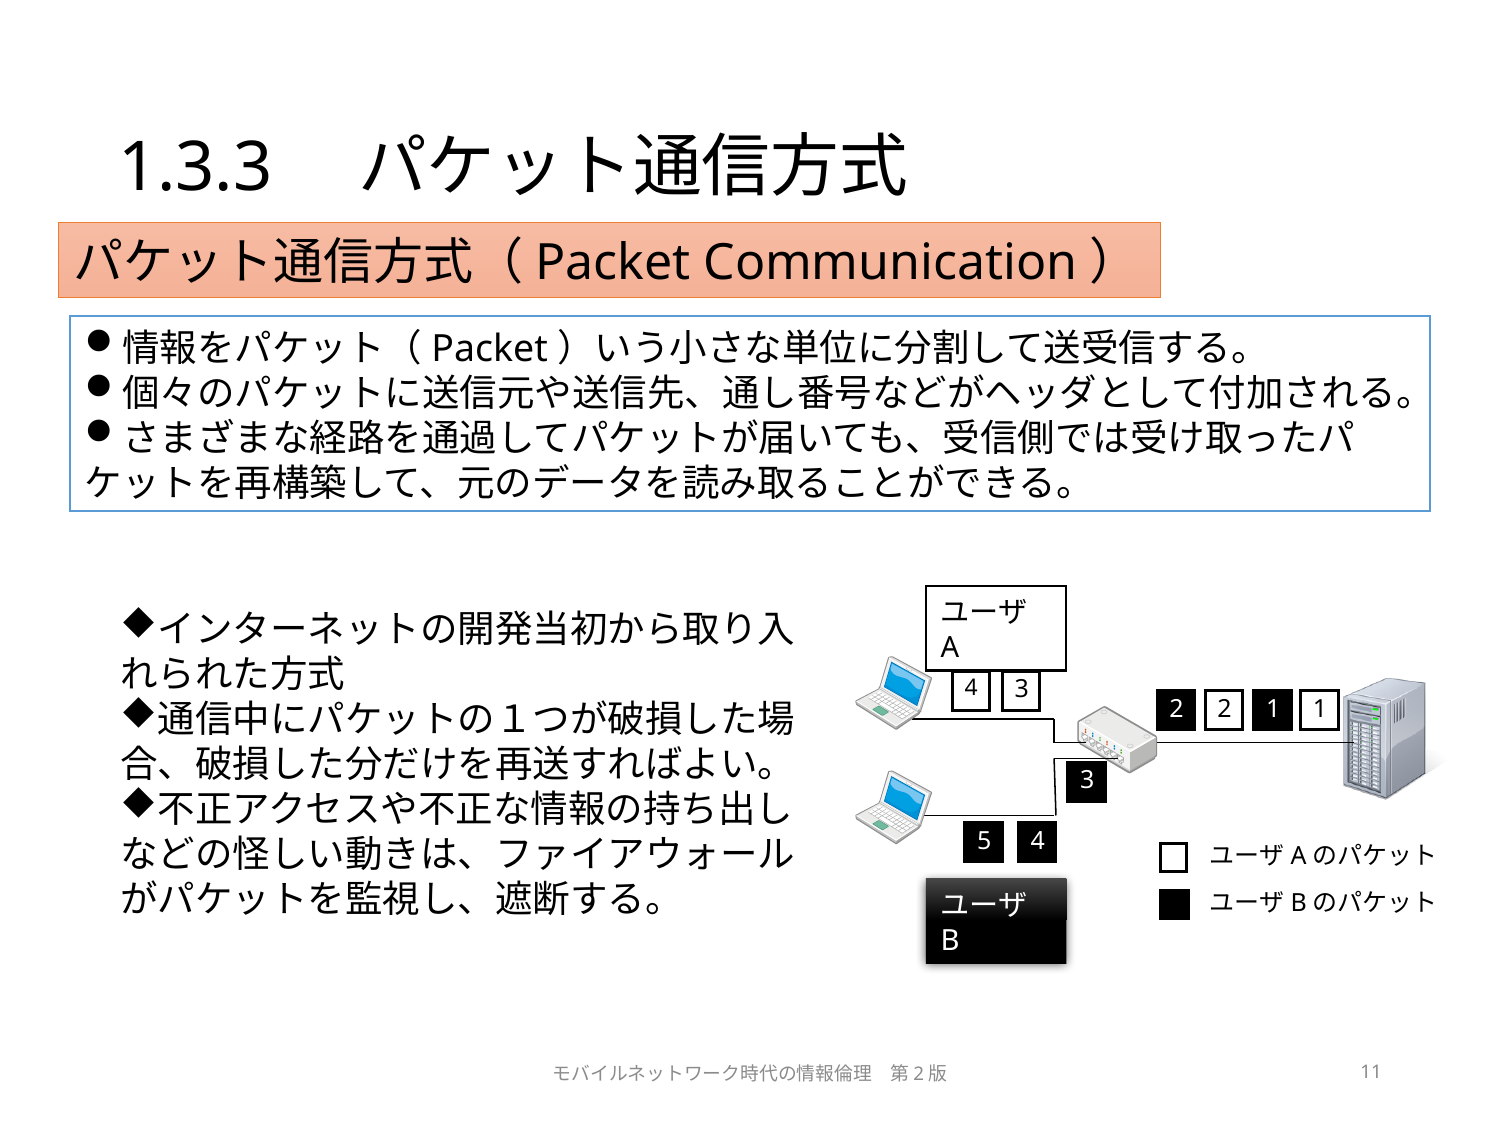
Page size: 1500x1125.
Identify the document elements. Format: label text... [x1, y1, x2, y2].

picture [855, 770, 932, 845]
text_box 3 [1002, 672, 1040, 711]
text_box ユーザAのパケット [1195, 832, 1454, 877]
text_box ユーザBのパケット [1195, 878, 1454, 924]
text_box ユーザB [925, 878, 1067, 964]
text_box インターネットの開発当初から取り入れられた方式 通信中にパケットの１つが破損した場合、破損した分だけを再送すればよい。 不正アクセスや不正な情報の持ち出しなどの怪しい動きは、ファイアウォールがパケットを監視し、遮断する。 [105, 597, 832, 928]
text_box パケット通信方式（Packet Communication） [58, 222, 1161, 298]
text_box 情報をパケット（Packet）いう小さな単位に分割して送受信する。 個々のパケットに送信元や送信先、通し番号などがヘッダとして付加される。 さまざまな経路を通過してパケットが届いても、受信側では受け取ったパケットを再構築して、元のデータを読み取ることができる。 [69, 315, 1431, 512]
picture [855, 656, 932, 730]
text_box 4 [952, 672, 990, 711]
picture [1327, 673, 1458, 804]
text_box 2 [1205, 690, 1243, 730]
text_box 1 [1300, 690, 1327, 730]
text_box 1 [1253, 690, 1292, 730]
text_box [1160, 890, 1189, 919]
footer モバイルネットワーク時代の情報倫理 第2版 [496, 1042, 1004, 1103]
text_box 2 [1157, 690, 1195, 730]
text_box ユーザA [925, 585, 1067, 672]
title 1.3.3 パケット通信方式 [103, 59, 1397, 278]
picture [1077, 706, 1158, 774]
text_box 4 [1018, 822, 1056, 862]
text_box 3 [1067, 762, 1106, 802]
text_box 5 [964, 822, 1003, 862]
slide_number 11 [1059, 1042, 1397, 1103]
text_box [1160, 843, 1187, 872]
